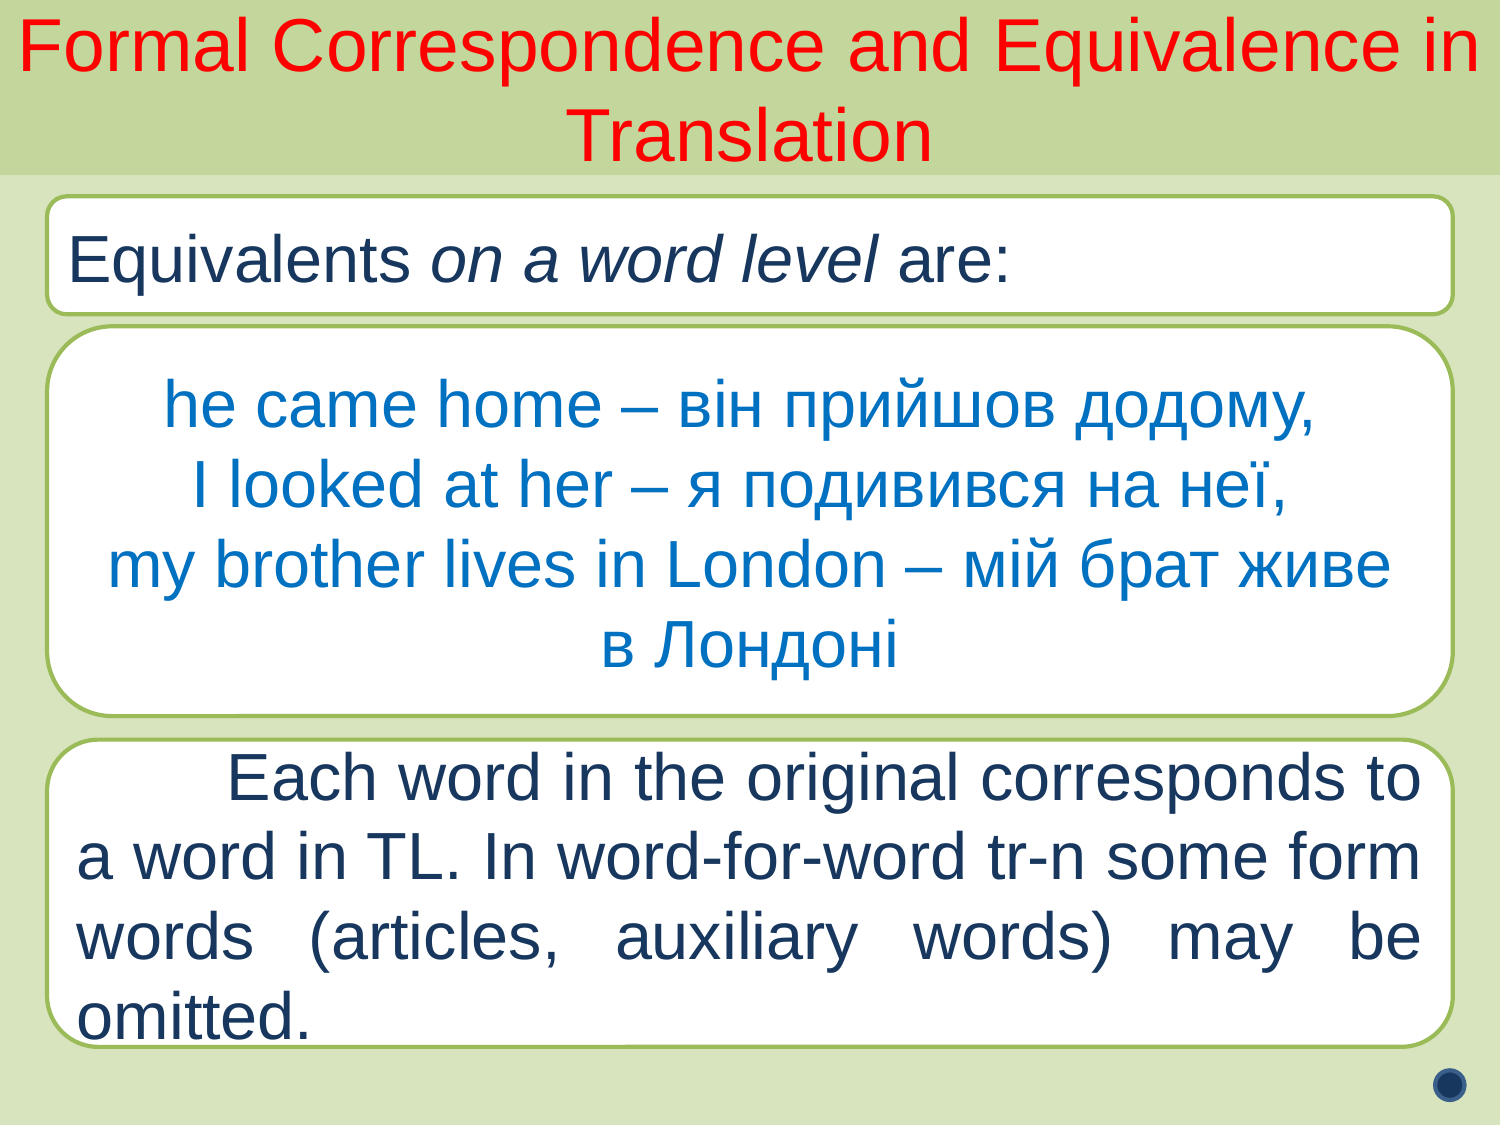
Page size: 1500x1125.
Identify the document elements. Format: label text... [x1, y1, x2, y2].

text_box Each word in the original corresponds to a word in TL. In word-for-word tr-n some form words (articles, auxiliary words) may be omitted. [44, 737, 1455, 1049]
text_box Equivalents on a word level are: [44, 194, 1455, 317]
text_box [1433, 1068, 1467, 1103]
text_box he came home – він прийшов додому, I looked at her – я подивився на неї, my brother lives in London – мій брат живе в Лондоні [44, 324, 1455, 719]
text_box Formal Correspondence and Equivalence in Translation [0, 0, 1500, 175]
